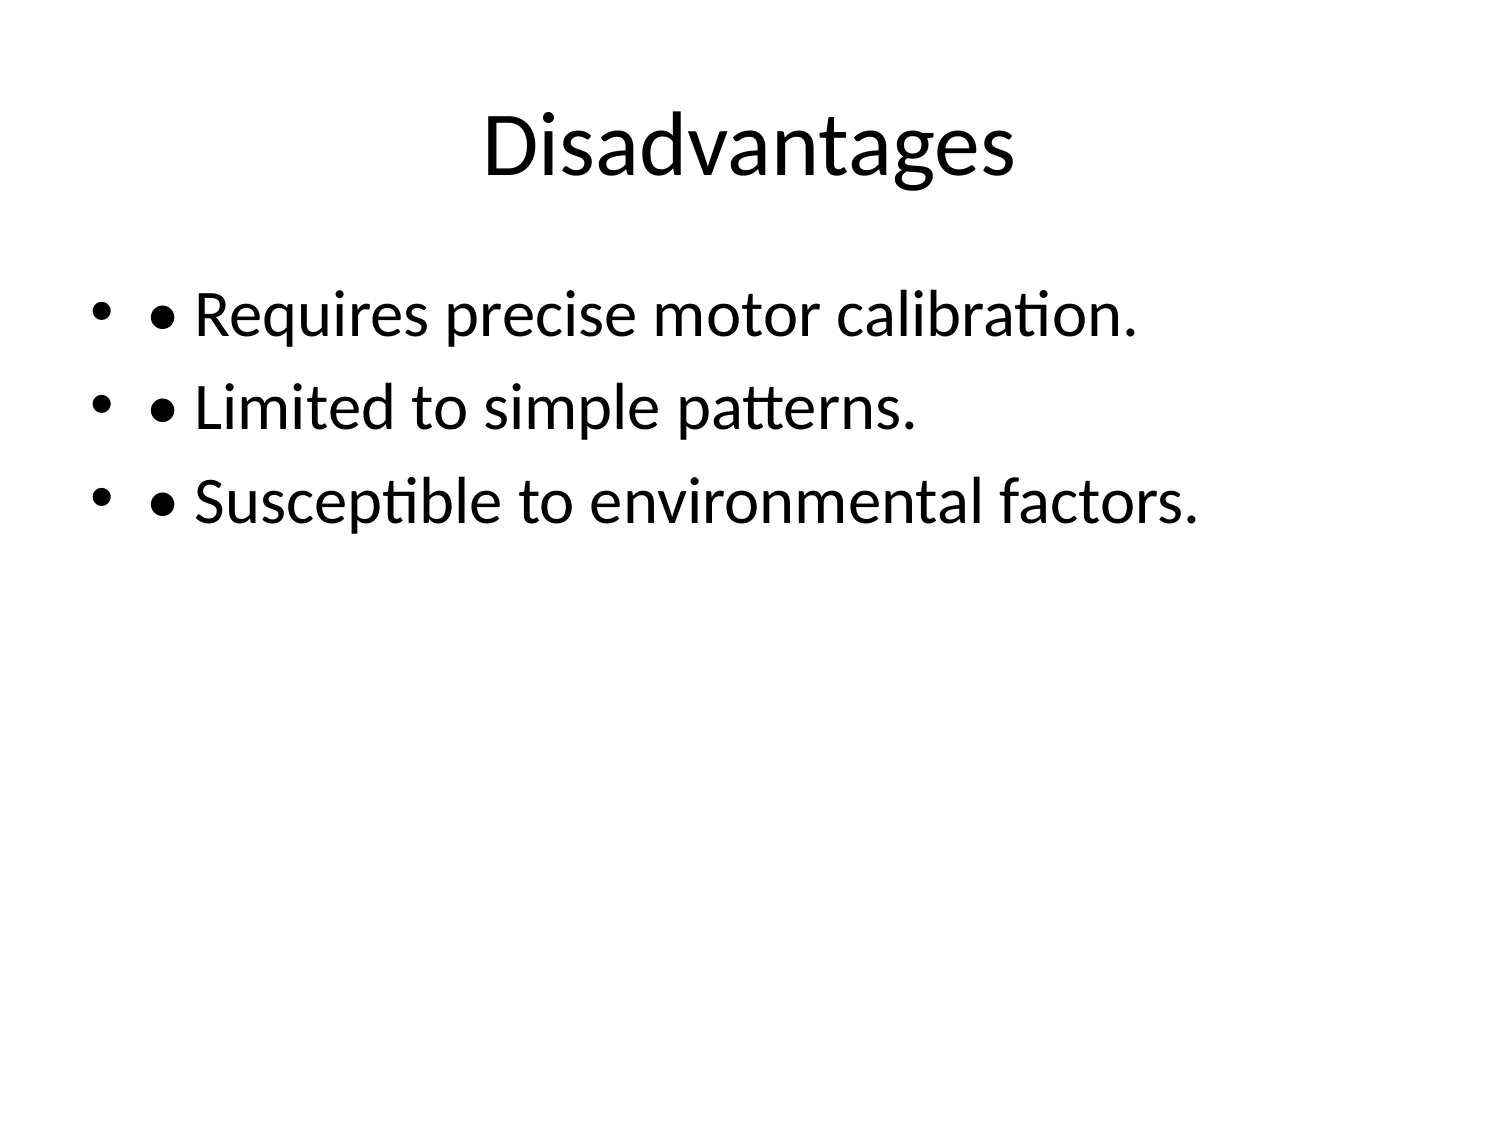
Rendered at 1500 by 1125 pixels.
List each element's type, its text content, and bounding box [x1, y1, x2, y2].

list • Requires precise motor calibration. • Limited to simple patterns. • Susceptible to environmental factors. [75, 262, 1425, 1005]
title Disadvantages [75, 45, 1425, 233]
